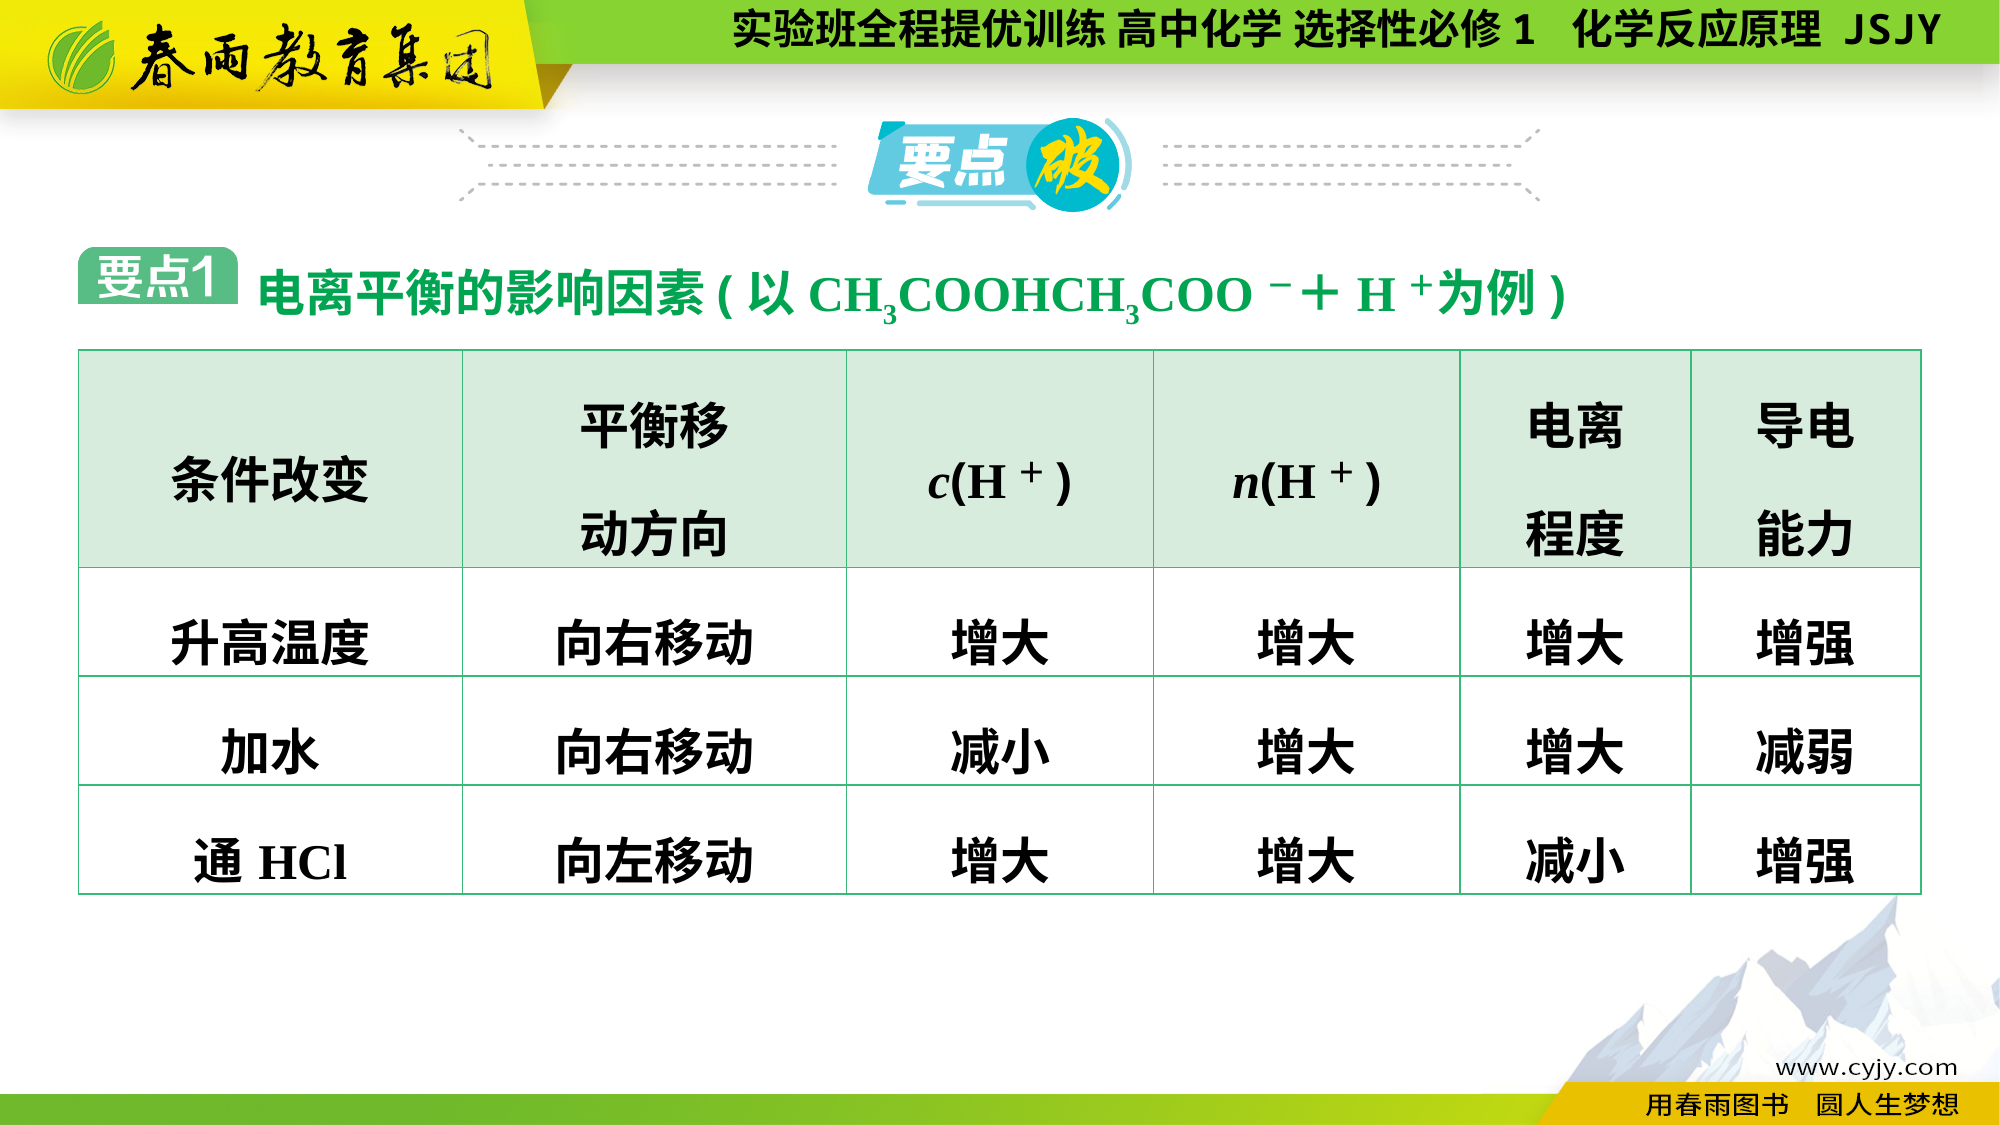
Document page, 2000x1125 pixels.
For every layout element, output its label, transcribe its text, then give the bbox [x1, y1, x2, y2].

table_cell 增强 [1692, 786, 1920, 893]
table_cell 减小 [847, 677, 1153, 784]
table_header c(H＋) [847, 351, 1153, 567]
table_cell 通HCl [79, 786, 462, 893]
table_header 电离 程度 [1461, 351, 1690, 567]
table_header 条件改变 [79, 351, 462, 567]
table_cell 加水 [79, 677, 462, 784]
table_cell 减小 [1461, 786, 1690, 893]
table_cell 向左移动 [463, 786, 846, 893]
table_cell 增大 [1461, 677, 1690, 784]
table_cell 增大 [1154, 568, 1459, 675]
table_cell 增大 [847, 568, 1153, 675]
table_cell 增大 [1154, 677, 1459, 784]
table_cell 增大 [1461, 568, 1690, 675]
table_cell 增大 [847, 786, 1153, 893]
table_header 平衡移 动方向 [463, 351, 846, 567]
table_header n(H＋) [1154, 351, 1459, 567]
table_cell 增大 [1154, 786, 1459, 893]
picture [0, 0, 2000, 1125]
table_cell 升高温度 [79, 568, 462, 675]
table_cell 向右移动 [463, 677, 846, 784]
table_cell 增强 [1692, 568, 1920, 675]
table_cell 向右移动 [463, 568, 846, 675]
table_header 导电 能力 [1692, 351, 1920, 567]
table_cell 减弱 [1692, 677, 1920, 784]
